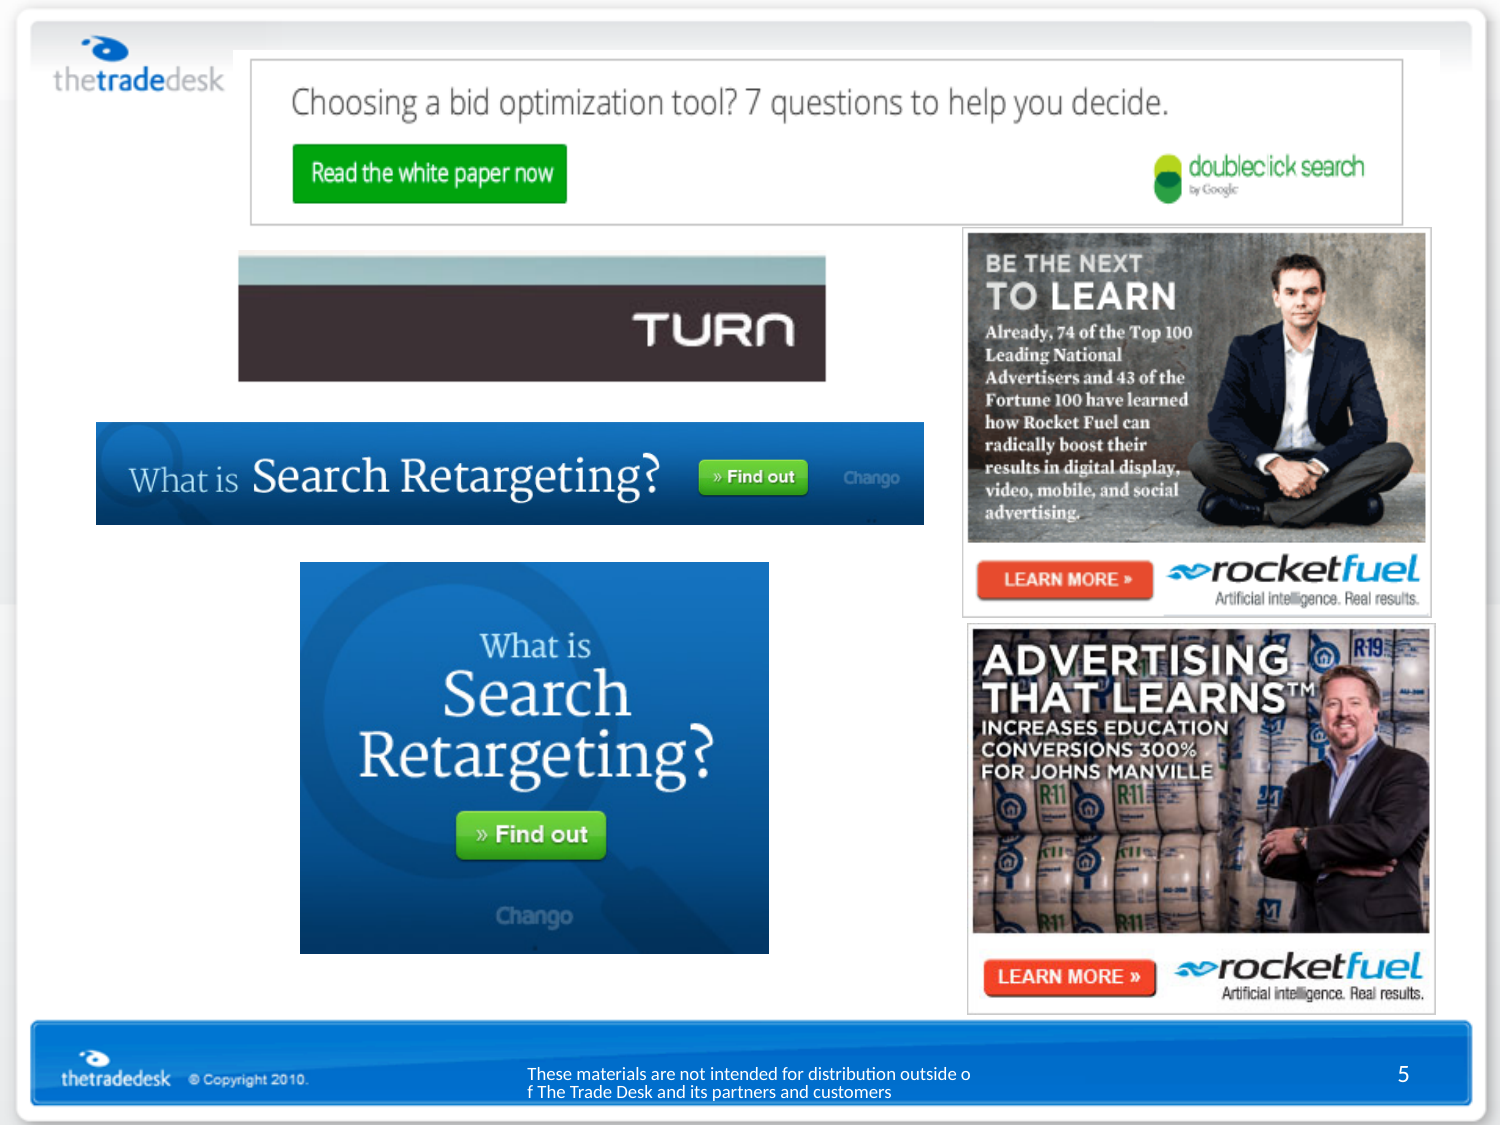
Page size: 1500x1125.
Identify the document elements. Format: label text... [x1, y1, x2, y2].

footer These materials are not intended for distribution outside of The Trade Desk and its partners and customers [512, 1042, 988, 1103]
slide_number 5 [1074, 1042, 1425, 1103]
picture [0, 0, 1500, 1125]
